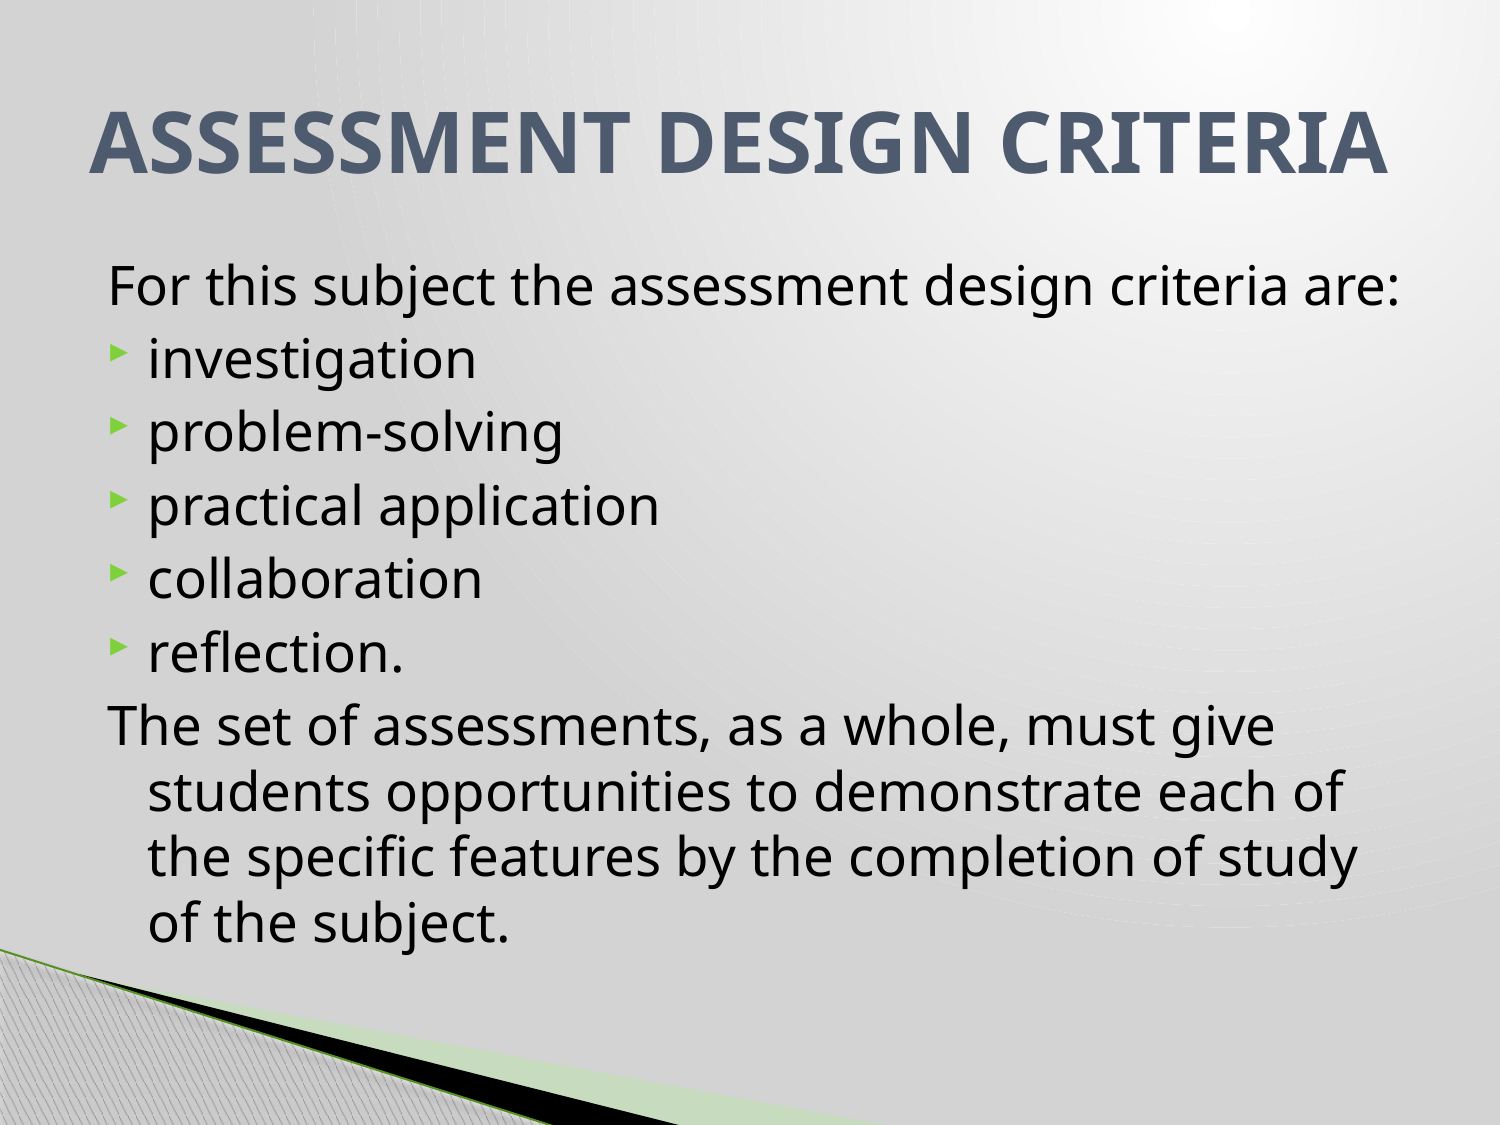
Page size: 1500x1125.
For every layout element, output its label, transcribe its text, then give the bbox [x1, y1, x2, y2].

list For this subject the assessment design criteria are: investigation problem-solving practical application collaboration reflection. The set of assessments, as a whole, must give students opportunities to demonstrate each of the specific features by the completion of study of the subject. [75, 243, 1425, 986]
title Assessment Design Criteria [75, 45, 1425, 233]
